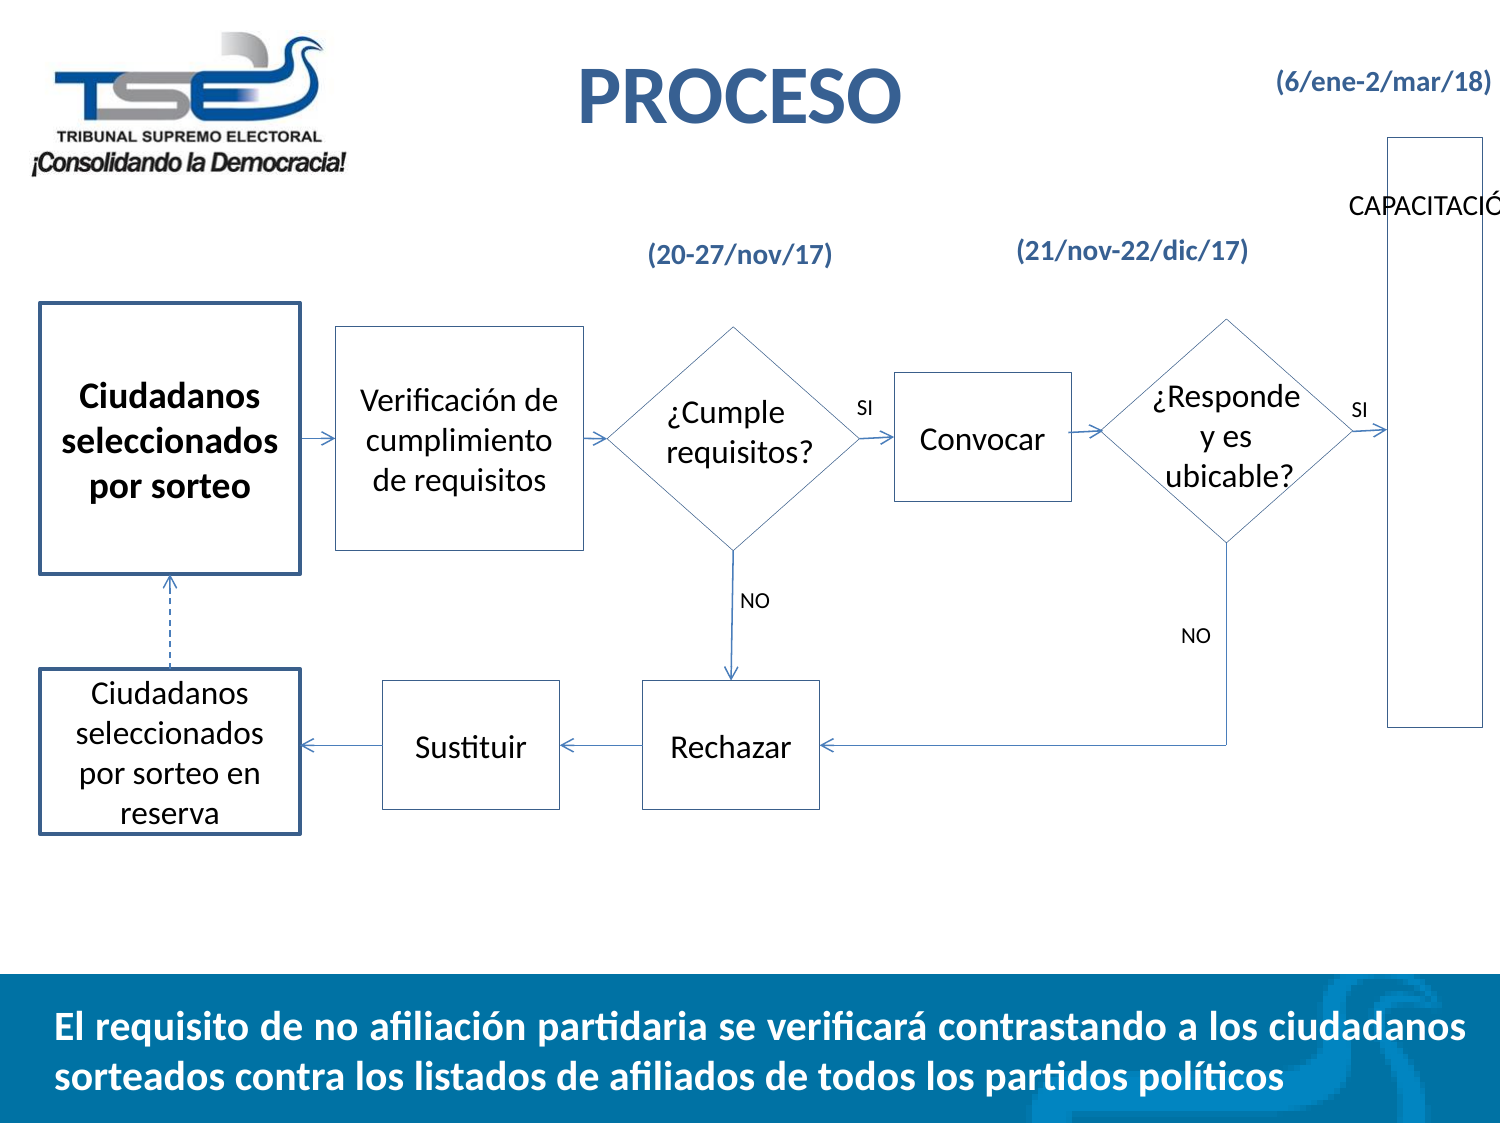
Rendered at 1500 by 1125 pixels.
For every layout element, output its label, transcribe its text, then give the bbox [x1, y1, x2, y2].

picture [327, 1070, 343, 1090]
picture [155, 1020, 172, 1040]
picture [1114, 1070, 1126, 1090]
picture [875, 1020, 890, 1040]
picture [689, 1020, 705, 1040]
picture [833, 1012, 852, 1039]
picture [188, 1020, 200, 1040]
picture [358, 1061, 362, 1089]
picture [1186, 1061, 1190, 1089]
text_box NO [738, 578, 786, 621]
picture [909, 1020, 925, 1040]
picture [789, 1070, 806, 1090]
picture [57, 1014, 72, 1039]
text_box Rechazar [640, 679, 822, 812]
picture [165, 1061, 183, 1090]
picture [427, 1070, 431, 1089]
picture [1343, 1020, 1359, 1040]
picture [540, 1020, 557, 1046]
text_box [1324, 402, 1350, 460]
text_box [1169, 317, 1284, 367]
picture [1030, 1020, 1046, 1040]
text_box (21/nov-22/dic/17) [1001, 223, 1264, 274]
picture [819, 1064, 831, 1090]
text_box [1100, 396, 1136, 466]
picture [558, 1061, 575, 1090]
picture [111, 1020, 129, 1040]
picture [718, 1070, 737, 1090]
picture [254, 1070, 272, 1090]
picture [1081, 1020, 1097, 1040]
text_box CAPACITACIÓN [1333, 178, 1500, 229]
picture [417, 1061, 421, 1089]
picture [621, 1011, 639, 1040]
picture [1452, 1020, 1464, 1040]
picture [1017, 1020, 1028, 1039]
text_box SI [1336, 387, 1383, 430]
picture [314, 1070, 324, 1089]
picture [1141, 1070, 1158, 1096]
picture [1124, 1011, 1141, 1040]
picture [879, 1070, 897, 1090]
picture [1146, 1020, 1165, 1040]
picture [211, 1070, 223, 1090]
picture [562, 1020, 577, 1040]
picture [680, 1020, 684, 1039]
picture [721, 1020, 733, 1040]
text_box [730, 550, 734, 681]
picture [1247, 1070, 1265, 1090]
picture [1270, 1070, 1282, 1090]
picture [132, 1020, 150, 1046]
picture [284, 1020, 301, 1040]
text_box (20-27/nov/17) [632, 228, 849, 279]
picture [737, 1020, 754, 1040]
text_box ¿Cumple requisitos? [651, 382, 830, 478]
text_box Sustituir [381, 679, 562, 812]
picture [277, 1070, 294, 1089]
picture [56, 1070, 69, 1090]
picture [767, 1061, 784, 1090]
picture [1196, 1070, 1200, 1089]
picture [1386, 1020, 1402, 1040]
picture [205, 1020, 209, 1039]
picture [940, 1020, 954, 1040]
picture [856, 1061, 874, 1090]
picture [532, 1070, 545, 1090]
picture [1009, 1070, 1025, 1090]
picture [213, 1014, 225, 1040]
picture [188, 1070, 206, 1090]
picture [487, 1061, 504, 1090]
picture [1091, 1070, 1109, 1090]
picture [436, 1020, 451, 1040]
picture [741, 1070, 753, 1090]
picture [262, 1011, 279, 1040]
picture [297, 1064, 309, 1090]
picture [451, 1064, 463, 1090]
picture [367, 1070, 385, 1090]
picture [834, 1070, 852, 1090]
picture [1229, 1070, 1243, 1090]
picture [1244, 1020, 1256, 1040]
picture [960, 1070, 973, 1090]
picture [371, 1020, 387, 1040]
picture [1001, 1014, 1013, 1040]
picture [1408, 1020, 1424, 1039]
picture [1030, 1064, 1063, 1090]
picture [98, 1020, 108, 1039]
text_box [605, 396, 819, 552]
text_box SI [842, 385, 889, 428]
picture [580, 1070, 598, 1090]
picture [73, 1070, 91, 1090]
picture [644, 1020, 660, 1040]
picture [1162, 1070, 1181, 1090]
text_box (6/ene-2/mar/18) [1260, 54, 1500, 105]
picture [1068, 1061, 1086, 1090]
picture [656, 1061, 660, 1089]
text_box [667, 325, 799, 382]
picture [436, 1070, 449, 1090]
text_box Ciudadanos seleccionados por sorteo [38, 301, 302, 576]
text_box ¿Responde y es ubicable? [1136, 367, 1324, 502]
picture [1299, 1020, 1316, 1040]
text_box Convocar [892, 370, 1073, 504]
picture [237, 1070, 250, 1090]
picture [1289, 1020, 1293, 1039]
picture [788, 1020, 805, 1040]
picture [466, 1070, 482, 1090]
picture [456, 1020, 469, 1040]
picture [507, 1020, 524, 1039]
picture [987, 1070, 1005, 1096]
picture [938, 1070, 956, 1090]
picture [1270, 1020, 1284, 1040]
picture [583, 1014, 616, 1040]
picture [696, 1061, 713, 1090]
text_box capacitación [1386, 135, 1484, 178]
picture [611, 1070, 627, 1090]
picture [631, 1062, 649, 1089]
text_box capacitación [1386, 229, 1484, 730]
picture [1066, 1014, 1078, 1040]
picture [178, 1020, 182, 1039]
picture [229, 1020, 247, 1040]
picture [1212, 1011, 1216, 1039]
picture [474, 1020, 478, 1039]
picture [1320, 1011, 1338, 1040]
picture [1429, 1020, 1447, 1040]
picture [1204, 1064, 1224, 1090]
picture [1364, 1011, 1381, 1040]
picture [416, 1011, 420, 1039]
picture [317, 1020, 333, 1039]
picture [1180, 1020, 1195, 1040]
text_box [1177, 502, 1276, 545]
picture [338, 1020, 356, 1040]
picture [896, 1020, 906, 1039]
picture [929, 1061, 933, 1089]
picture [426, 1020, 430, 1039]
picture [29, 30, 349, 179]
picture [77, 1011, 81, 1039]
text_box PROCESO [562, 32, 919, 148]
text_box Verificación de cumplimiento de requisitos [333, 324, 585, 553]
text_box [830, 409, 860, 468]
picture [96, 1064, 121, 1090]
picture [857, 1020, 871, 1040]
picture [509, 1070, 528, 1090]
picture [1221, 1020, 1239, 1040]
text_box Ciudadanos seleccionados por sorteo en reserva [38, 667, 302, 836]
picture [810, 1020, 820, 1039]
picture [675, 1070, 691, 1090]
picture [957, 1020, 976, 1040]
picture [768, 1020, 785, 1039]
picture [666, 1070, 670, 1089]
picture [981, 1020, 997, 1039]
picture [1103, 1020, 1119, 1039]
picture [902, 1070, 914, 1090]
picture [1051, 1020, 1064, 1040]
picture [145, 1070, 161, 1090]
picture [665, 1020, 676, 1039]
picture [390, 1070, 402, 1090]
picture [124, 1070, 141, 1090]
picture [825, 1020, 829, 1039]
text_box NO [1166, 612, 1222, 656]
picture [483, 1020, 502, 1040]
picture [391, 1012, 410, 1039]
